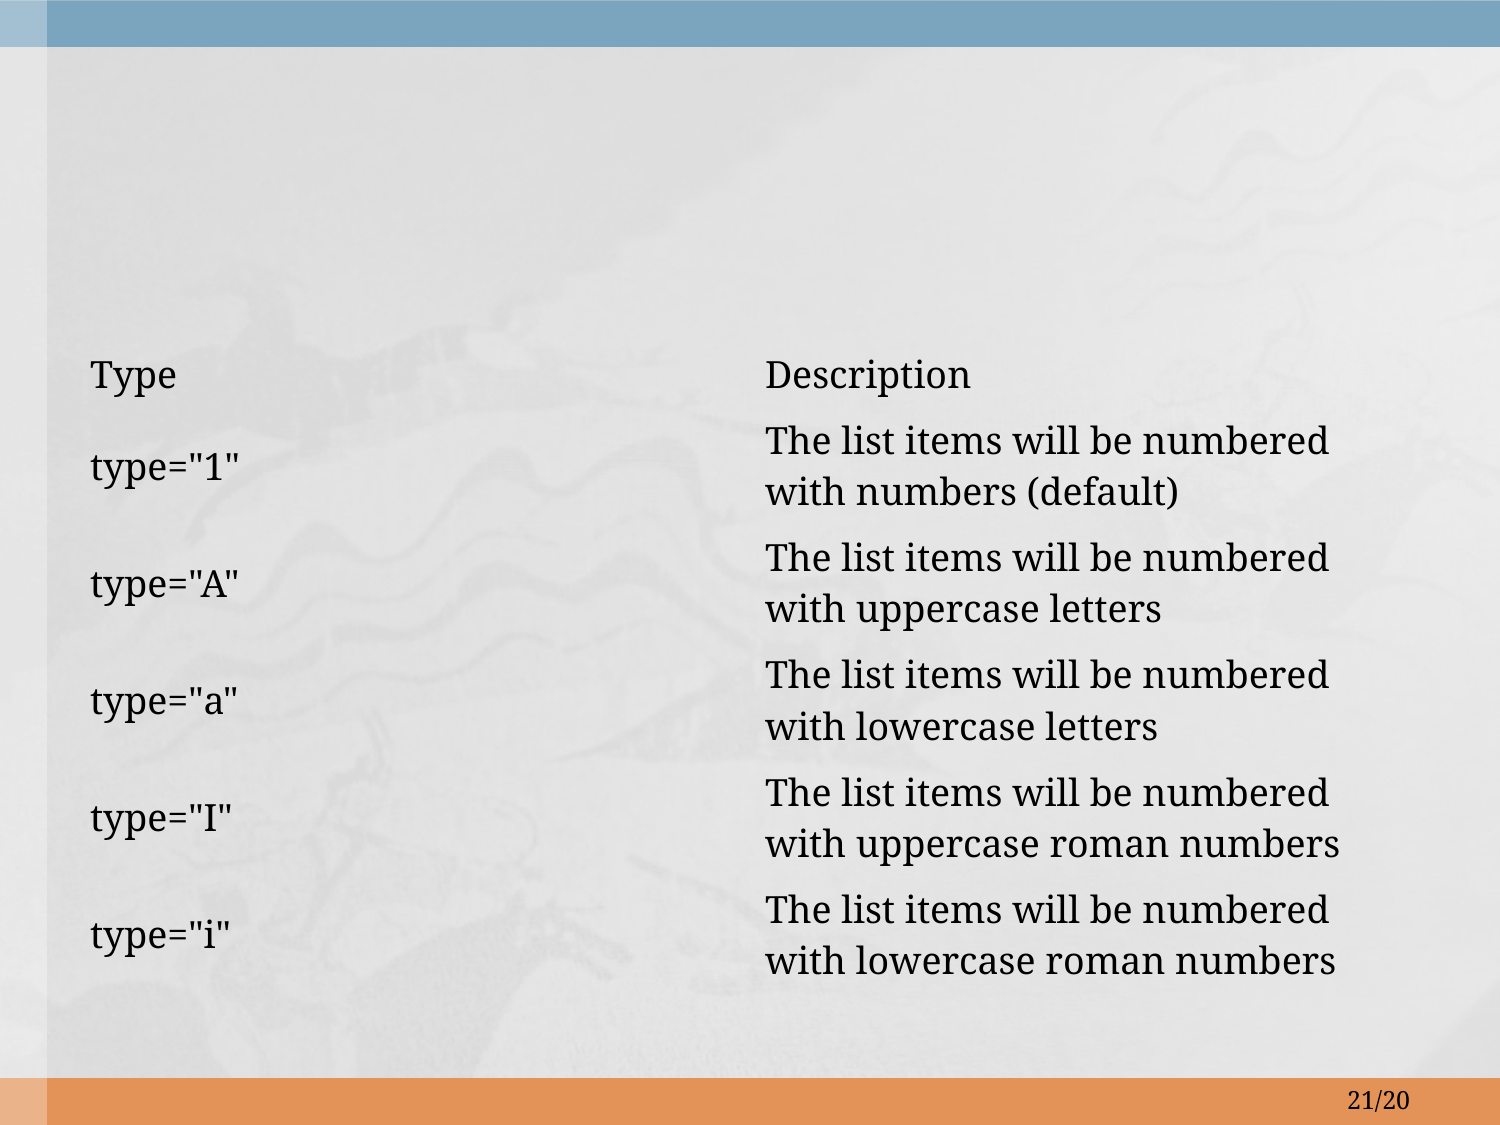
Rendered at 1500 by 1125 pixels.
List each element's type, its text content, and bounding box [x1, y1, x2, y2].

table_cell type="I" [75, 759, 750, 876]
table_header Type [75, 341, 750, 407]
table_cell The list items will be numbered with uppercase letters [750, 524, 1425, 642]
table_cell The list items will be numbered with lowercase roman numbers [750, 876, 1425, 993]
table_cell type="A" [75, 524, 750, 642]
table_cell type="i" [75, 876, 750, 993]
table_cell The list items will be numbered with uppercase roman numbers [750, 759, 1425, 876]
table_cell type="1" [75, 407, 750, 524]
table_header Description [750, 341, 1425, 407]
slide_number 21/20 [1074, 1078, 1425, 1125]
table_cell The list items will be numbered with lowercase letters [750, 642, 1425, 759]
table_cell type="a" [75, 642, 750, 759]
table_cell The list items will be numbered with numbers (default) [750, 407, 1425, 524]
